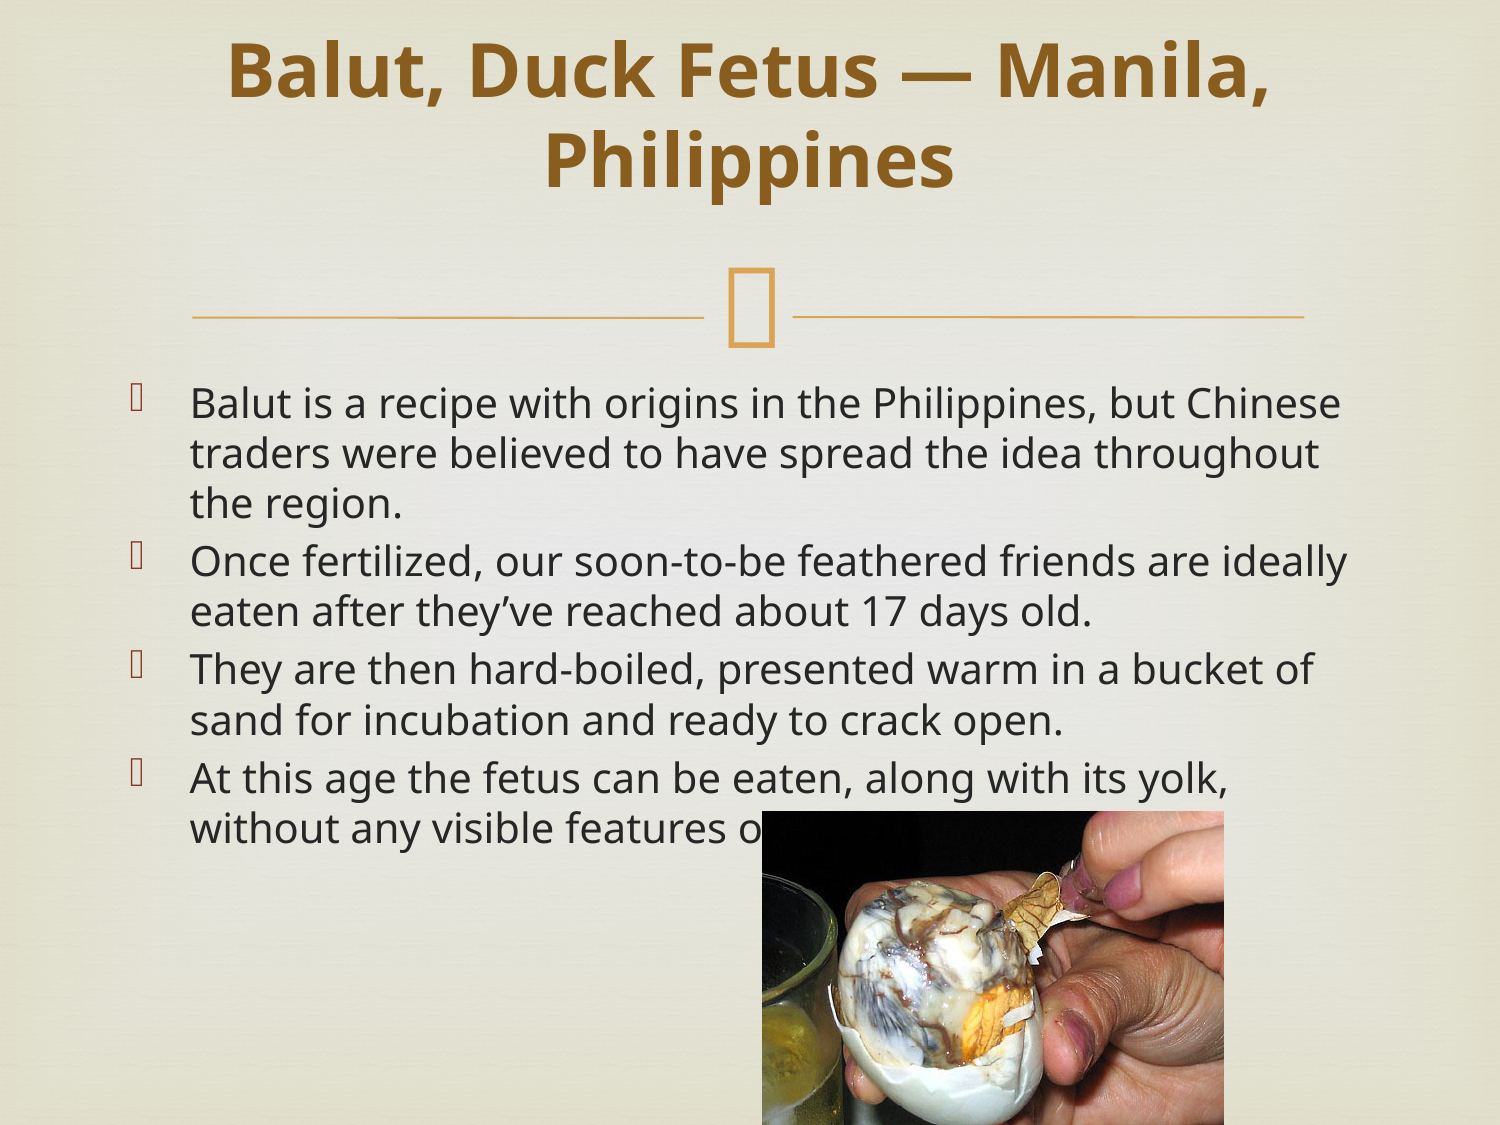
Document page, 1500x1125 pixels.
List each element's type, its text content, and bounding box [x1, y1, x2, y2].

picture [761, 810, 1224, 1125]
list Balut is a recipe with origins in the Philippines, but Chinese traders were believed to have spread the idea throughout the region. Once fertilized, our soon-to-be feathered friends are ideally eaten after they’ve reached about 17 days old. They are then hard-boiled, presented warm in a bucket of sand for incubation and ready to crack open. At this age the fetus can be eaten, along with its yolk, without any visible features of a duck. [114, 368, 1386, 1005]
title Balut, Duck Fetus — Manila, Philippines [112, 93, 1386, 267]
